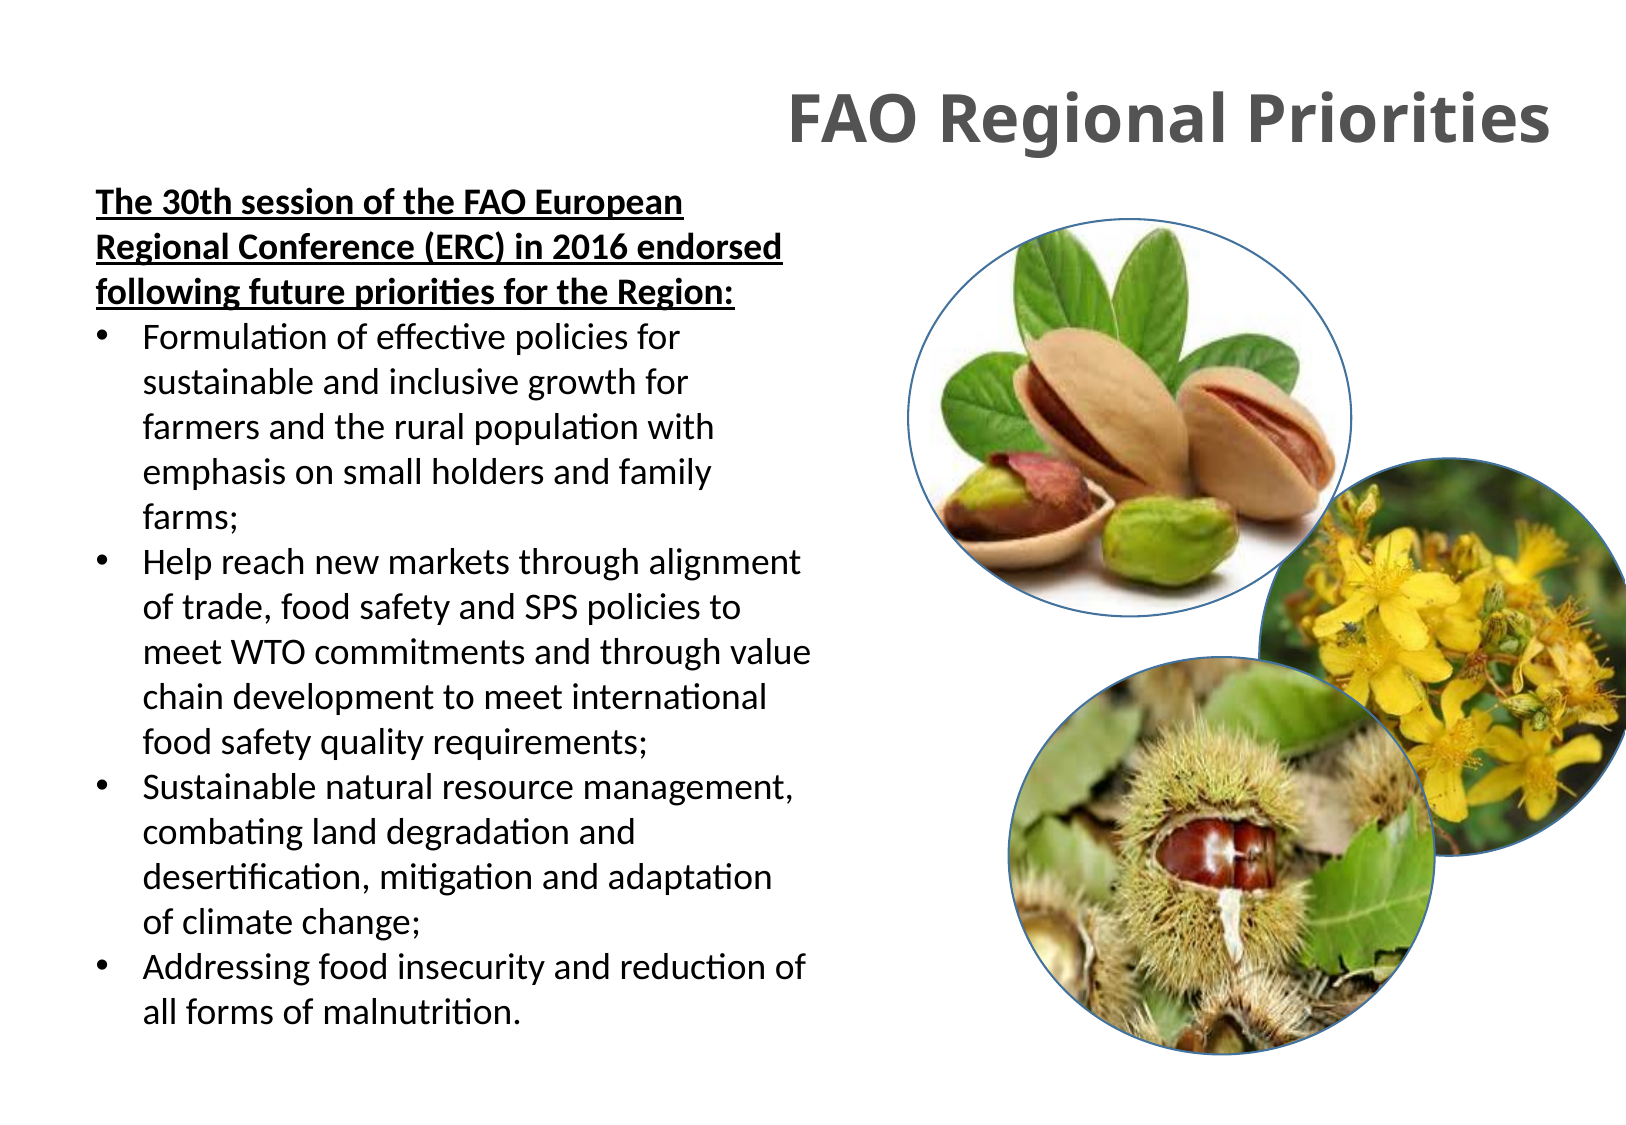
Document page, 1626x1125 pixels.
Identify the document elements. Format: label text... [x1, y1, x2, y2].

text_box FAO Regional Priorities [88, 34, 1567, 197]
text_box [907, 218, 1353, 618]
text_box [1258, 457, 1625, 857]
text_box [1007, 656, 1436, 1056]
text_box The 30th session of the FAO European Regional Conference (ERC) in 2016 endorsed following future priorities for the Region: Formulation of effective policies for sustainable and inclusive growth for farmers and the rural population with emphasis on small holders and family farms; Help reach new markets through alignment of trade, food safety and SPS policies to meet WTO commitments and through value chain development to meet international food safety quality requirements; Sustainable natural resource management, combating land degradation and desertification, mitigation and adaptation of climate change; Addressing food insecurity and reduction of all forms of malnutrition. [80, 169, 828, 1040]
